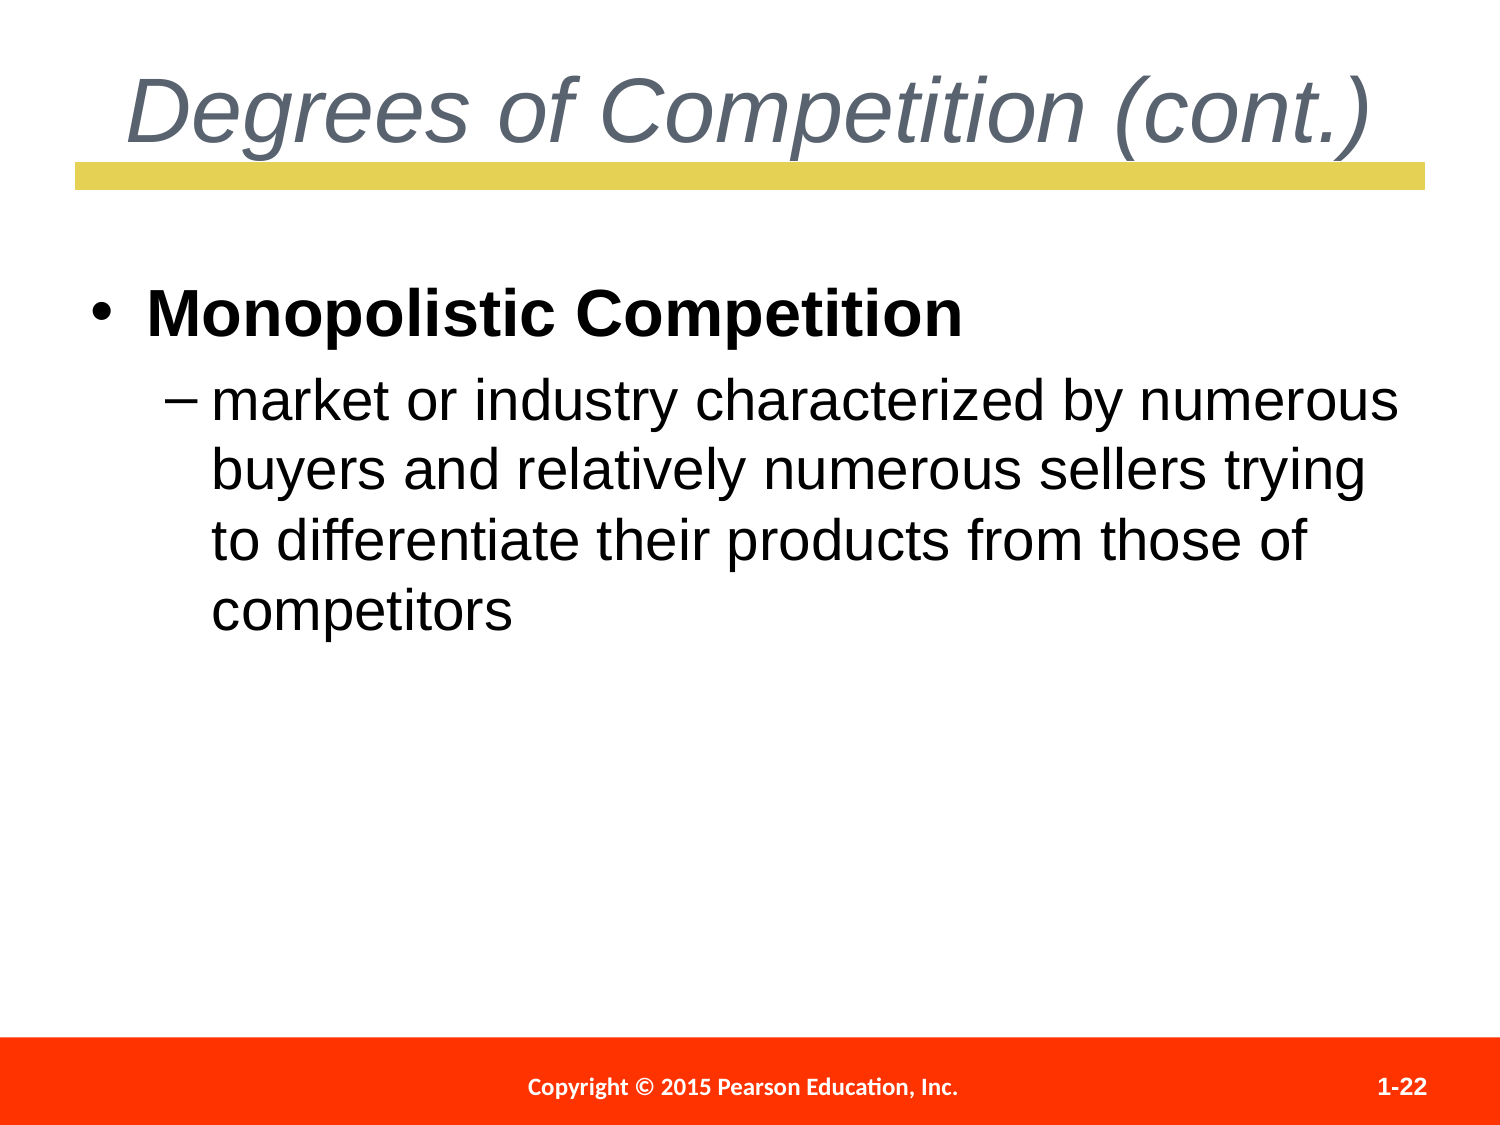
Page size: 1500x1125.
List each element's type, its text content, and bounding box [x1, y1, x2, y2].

list Monopolistic Competition market or industry characterized by numerous buyers and relatively numerous sellers trying to differentiate their products from those of competitors [74, 262, 1426, 1006]
title Degrees of Competition (cont.) [74, 12, 1426, 201]
